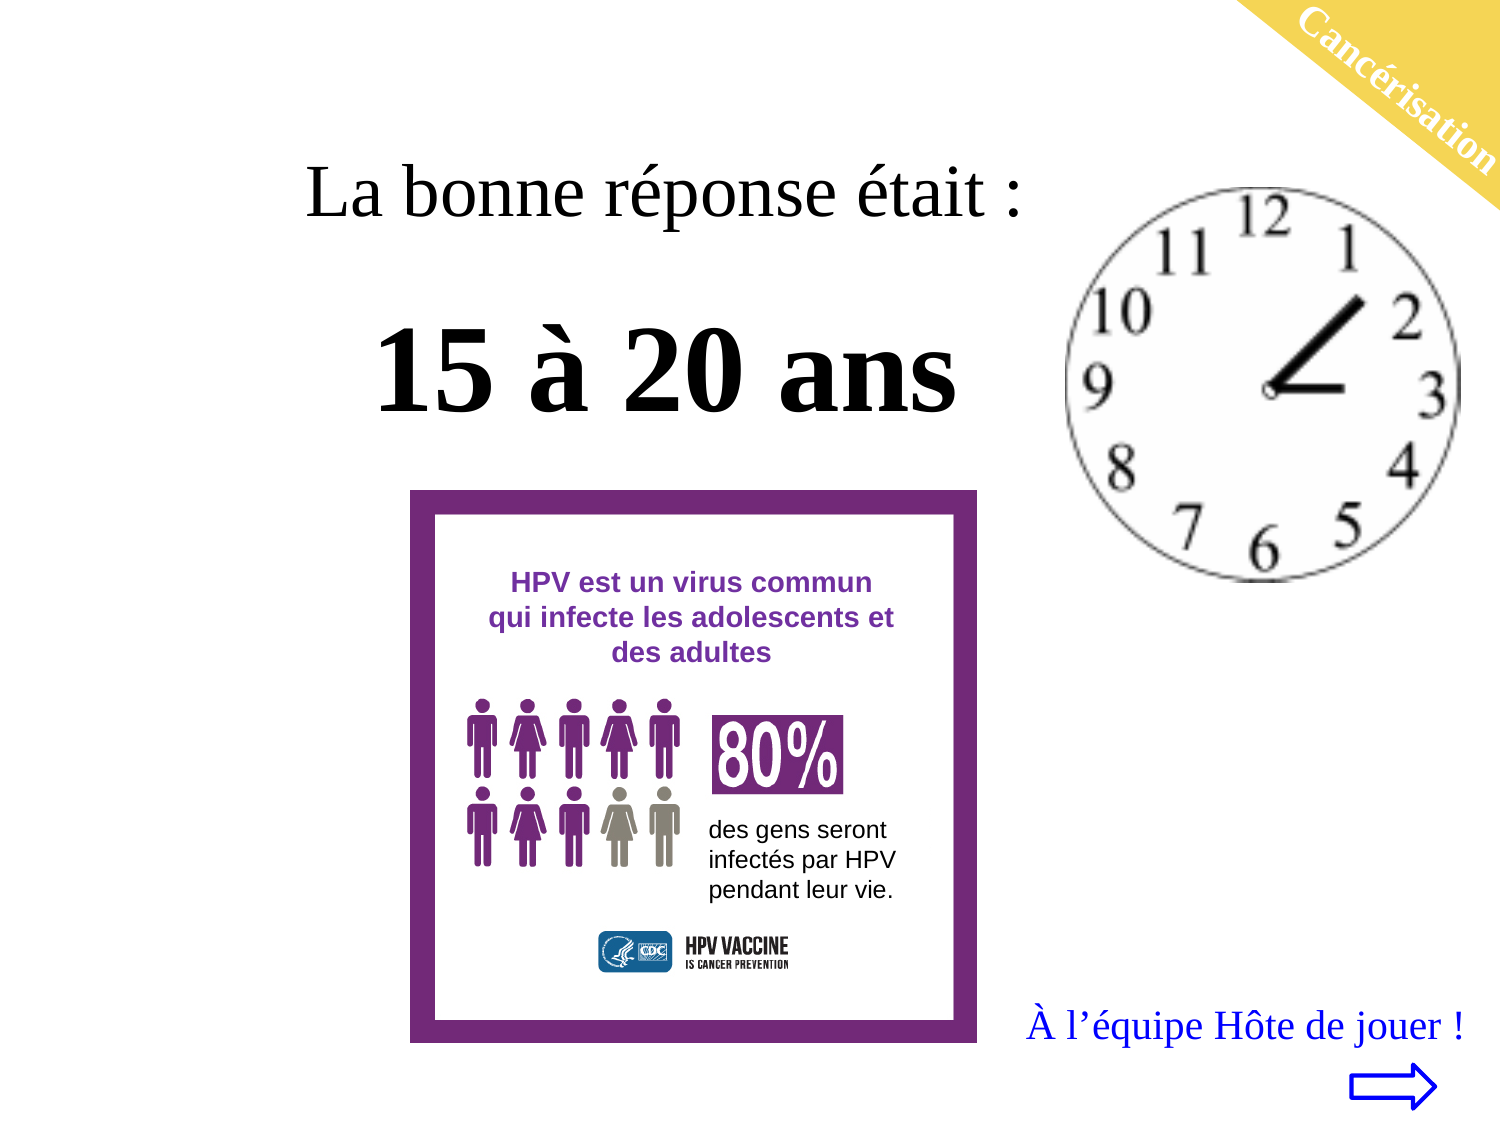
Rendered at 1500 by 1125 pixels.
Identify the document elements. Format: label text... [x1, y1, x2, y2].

text_box 15 à 20 ans [356, 278, 974, 444]
text_box Cancérisation [1272, 0, 1500, 203]
text_box À l’équipe Hôte de jouer ! [1011, 990, 1482, 1055]
picture [1064, 187, 1461, 583]
text_box [1349, 1062, 1438, 1111]
text_box [1233, 0, 1500, 214]
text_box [410, 489, 977, 1044]
text_box La bonne réponse était : [290, 134, 1040, 240]
